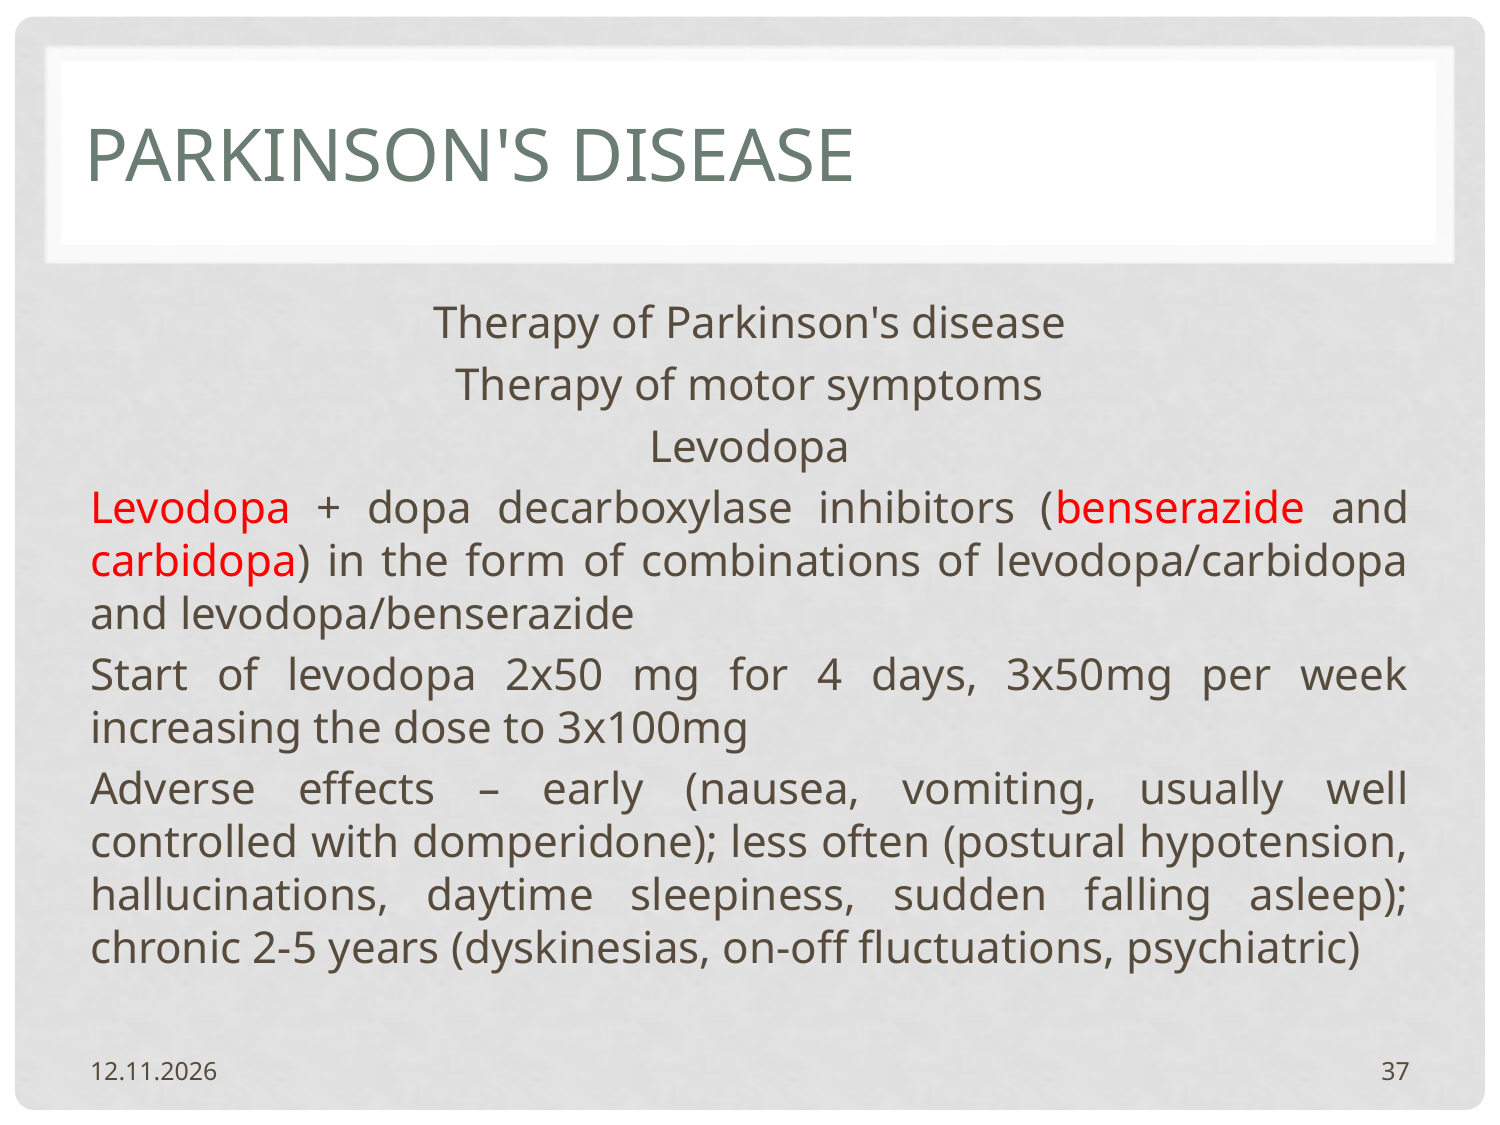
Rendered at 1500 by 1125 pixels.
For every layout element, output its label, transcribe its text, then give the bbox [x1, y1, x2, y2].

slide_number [75, 1042, 425, 1103]
slide_number 37 [1074, 1042, 1425, 1103]
title PARKINSON'S DISEASE [69, 66, 1425, 238]
list Therapy of Parkinson's disease Therapy of motor symptoms Levodopa Levodopa + dopa decarboxylase inhibitors (benserazide and carbidopa) in the form of combinations of levodopa/carbidopa and levodopa/benserazide Start of levodopa 2x50 mg for 4 days, 3x50mg per week increasing the dose to 3x100mg Adverse effects – early (nausea, vomiting, usually well controlled with domperidone); less often (postural hypotension, hallucinations, daytime sleepiness, sudden falling asleep); chronic 2-5 years (dyskinesias, on-off fluctuations, psychiatric) [75, 287, 1425, 1005]
